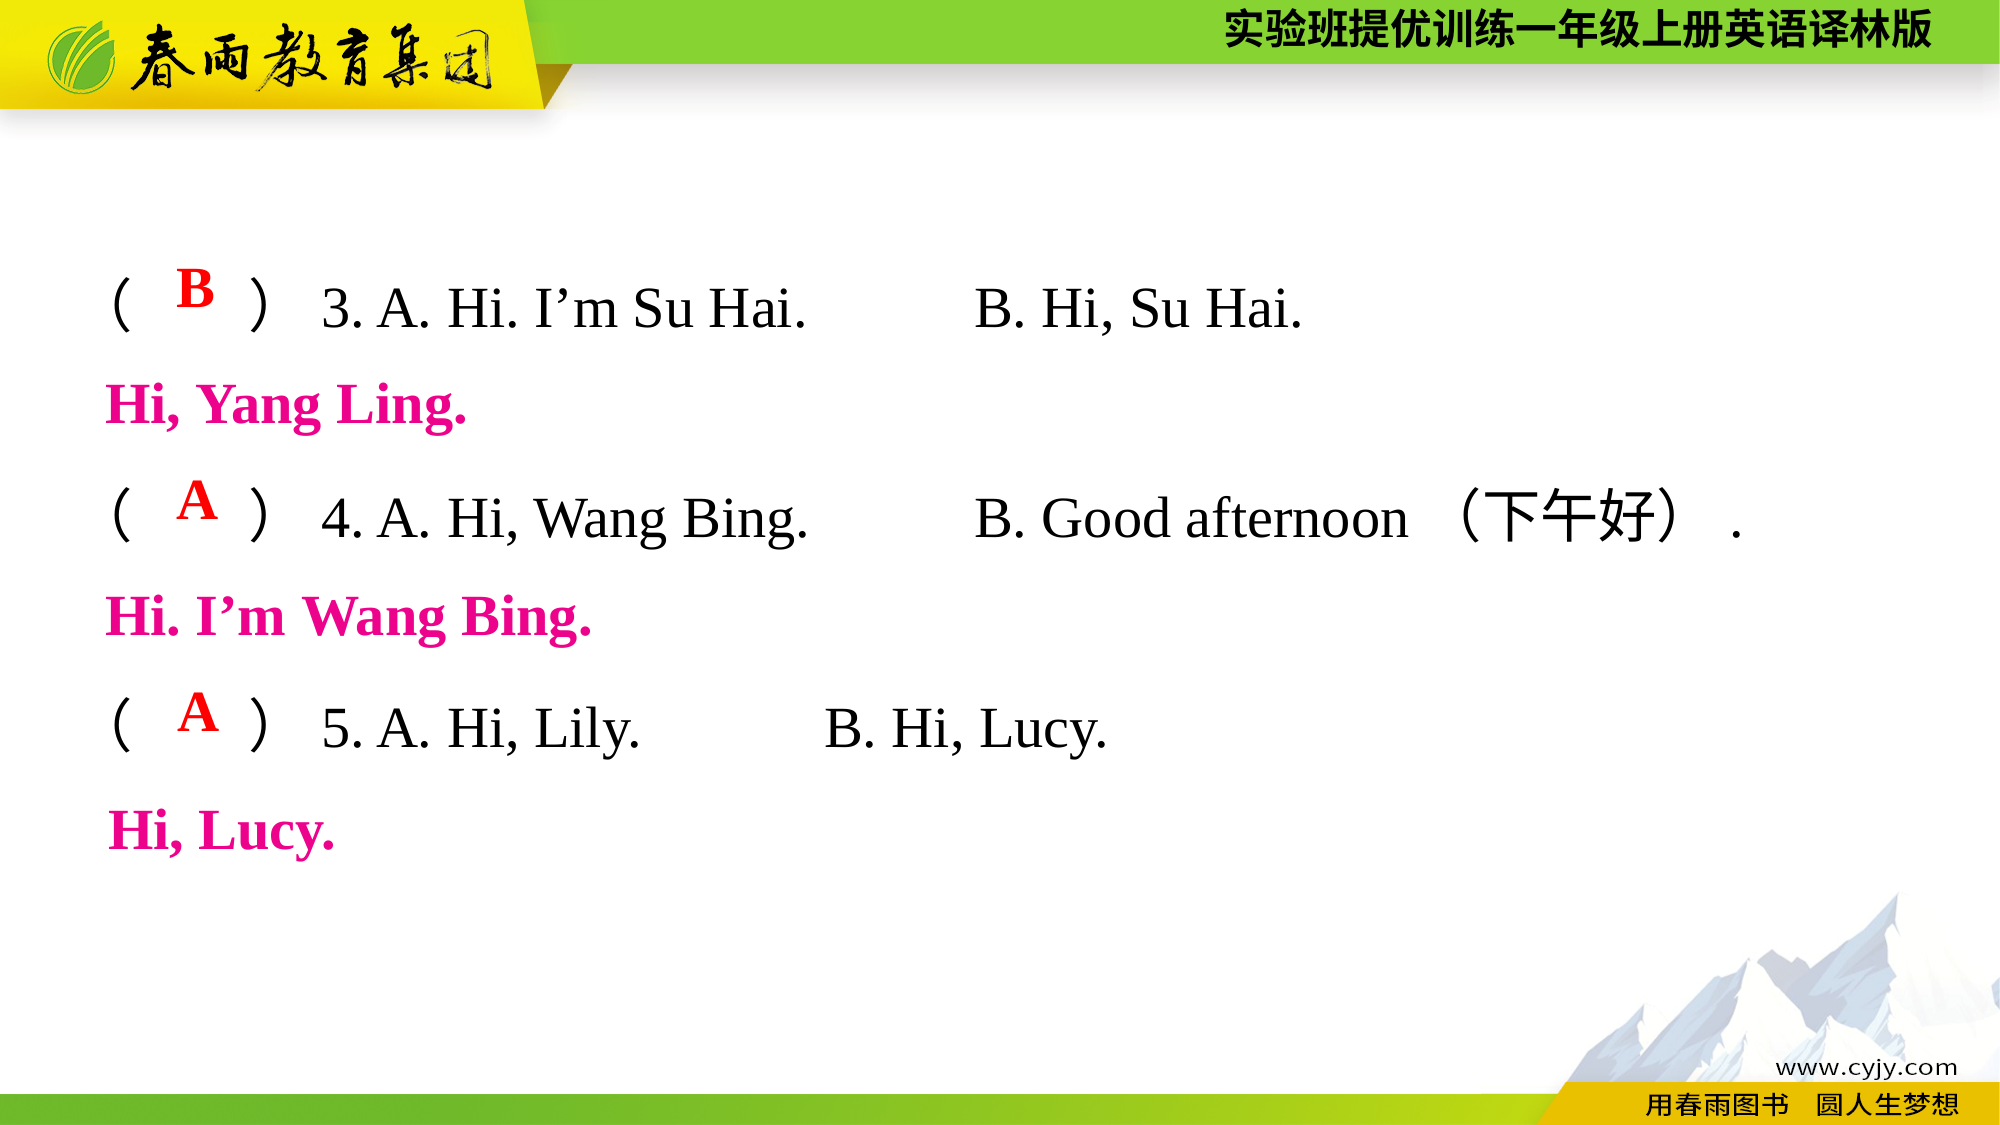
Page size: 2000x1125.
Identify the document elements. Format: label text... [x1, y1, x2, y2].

text_box Hi, Yang Ling. [90, 322, 740, 443]
text_box A [162, 665, 235, 751]
text_box Hi. I’m Wang Bing. [90, 534, 1090, 655]
text_box B [161, 241, 231, 327]
text_box A [161, 454, 234, 539]
text_box Hi, Lucy. [93, 749, 1093, 869]
list （ ）3. A. Hi. I’m Su Hai. B. Hi, Su Hai. （ ）4. A. Hi, Wang Bing. B. Good afternoon（下午好）. （ ）5. A. Hi, Lily. B. Hi, Lucy. [59, 226, 1944, 772]
picture [0, 0, 2000, 1125]
